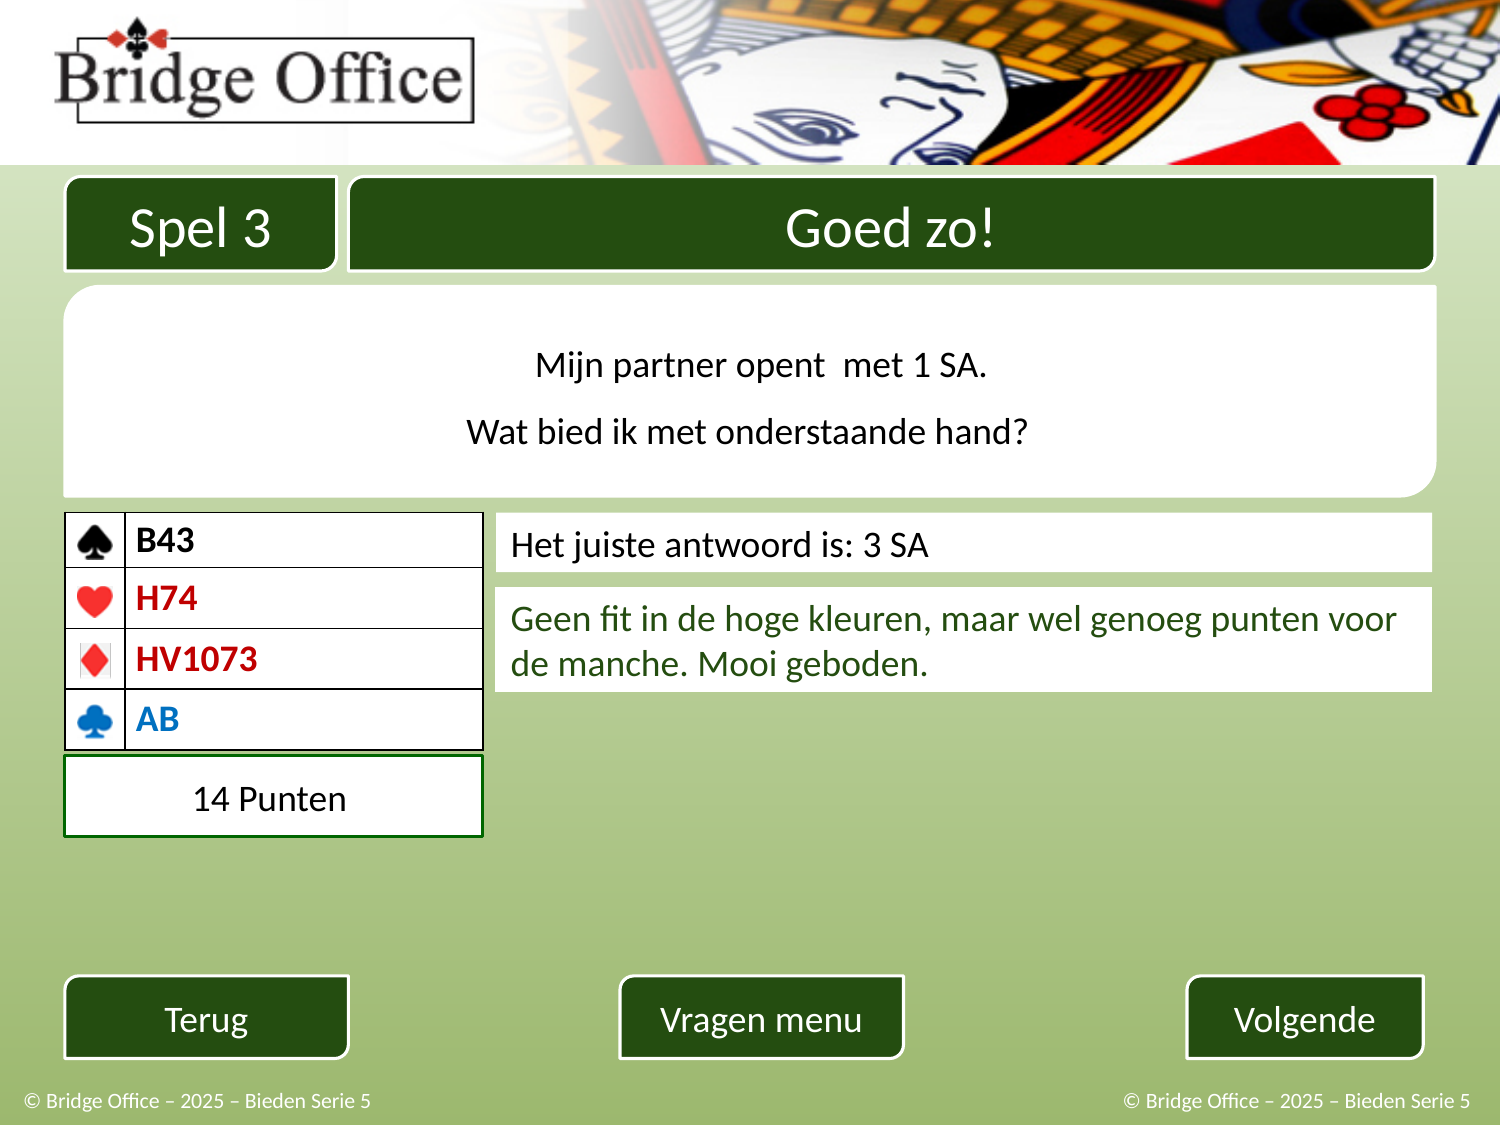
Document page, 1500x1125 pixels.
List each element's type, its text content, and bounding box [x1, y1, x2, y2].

table_header [66, 513, 124, 567]
text_box Volgende [1185, 974, 1425, 1061]
picture [77, 703, 114, 740]
table_cell AB [126, 690, 482, 749]
text_box © Bridge Office – 2025 – Bieden Serie 5 [1107, 1079, 1500, 1121]
text_box © Bridge Office – 2025 – Bieden Serie 5 [8, 1079, 393, 1121]
text_box Geen fit in de hoge kleuren, maar wel genoeg punten voor de manche. Mooi geboden. [495, 587, 1432, 692]
table_header B43 [126, 513, 482, 567]
picture [77, 524, 114, 561]
text_box Terug [63, 974, 350, 1061]
text_box Vragen menu [618, 974, 906, 1061]
text_box Spel 3 [63, 179, 339, 273]
picture [0, 0, 1500, 166]
text_box Mijn partner opent met 1 SA. [508, 332, 1015, 393]
text_box Het juiste antwoord is: 3 SA [496, 512, 1433, 573]
table_cell [66, 629, 124, 688]
table_cell [66, 568, 124, 628]
table_cell H74 [126, 568, 482, 628]
text_box 14 Punten [63, 754, 484, 838]
table_cell [66, 690, 124, 749]
table_cell HV1073 [126, 629, 482, 688]
text_box Goed zo! [346, 179, 1437, 273]
text_box Wat bied ik met onderstaande hand? [451, 399, 1072, 460]
text_box [63, 284, 1437, 498]
picture [77, 585, 114, 618]
picture [77, 643, 114, 679]
